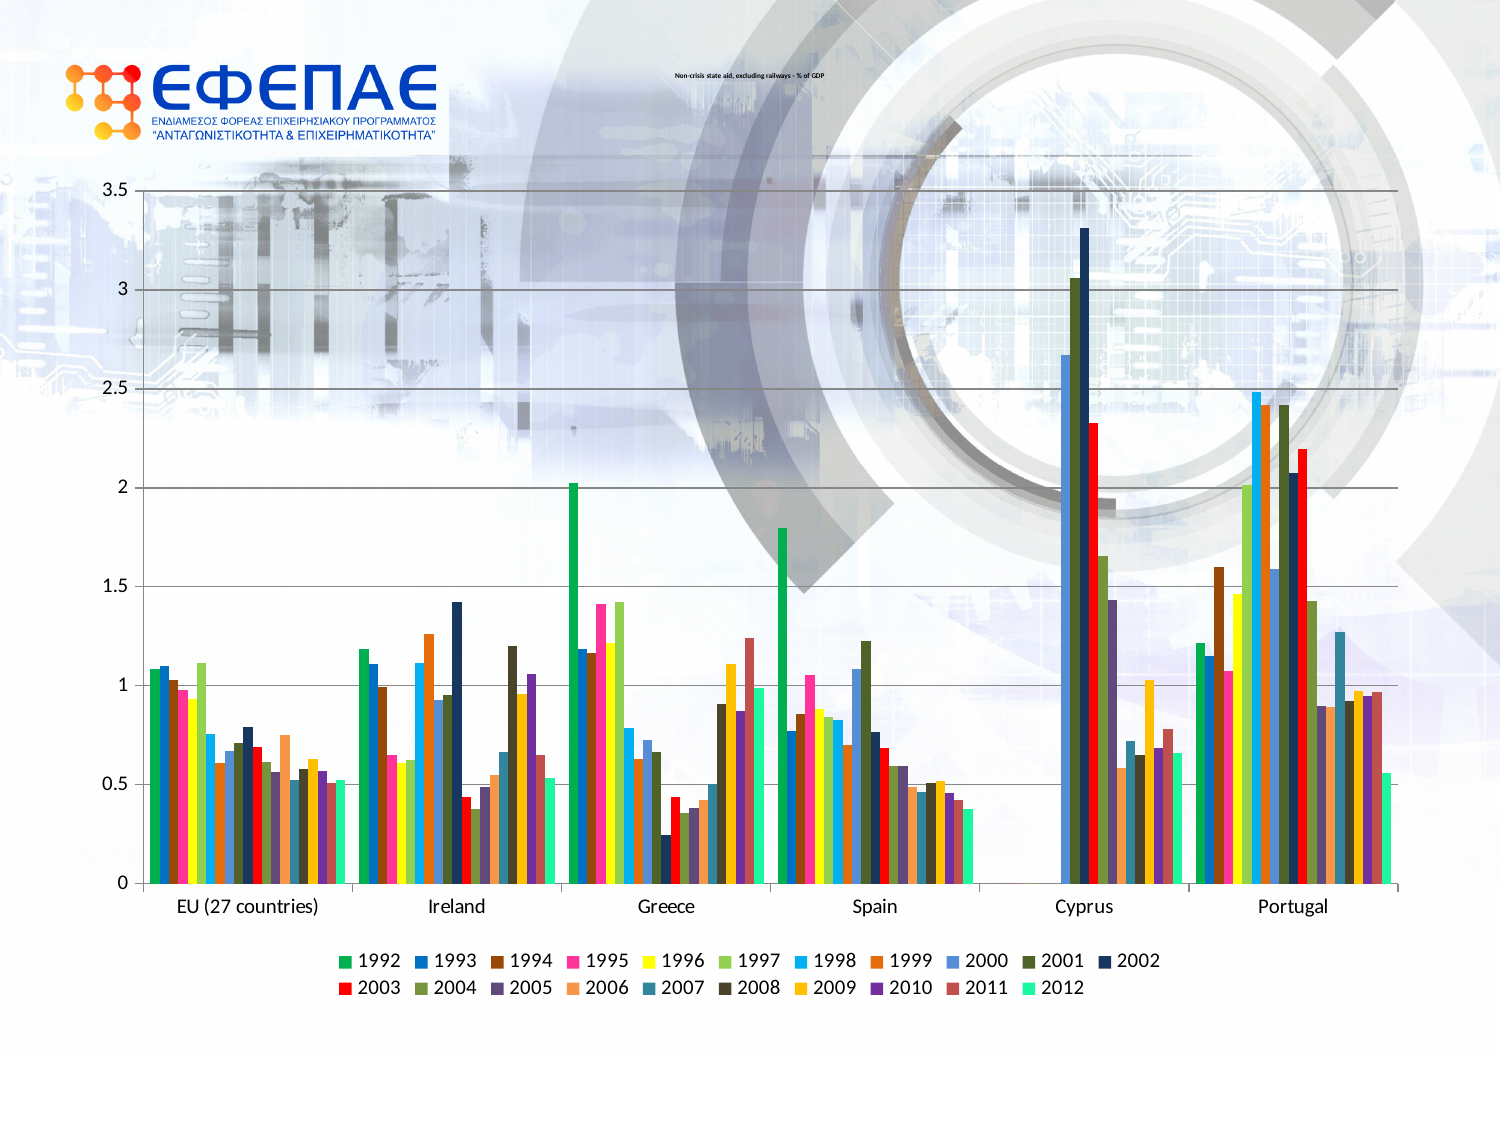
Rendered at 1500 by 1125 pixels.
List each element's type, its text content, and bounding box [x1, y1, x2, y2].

title Non-crisis state aid, excluding railways - % of GDP [75, 45, 1425, 106]
picture [0, 0, 1500, 1125]
chart [74, 163, 1426, 1006]
